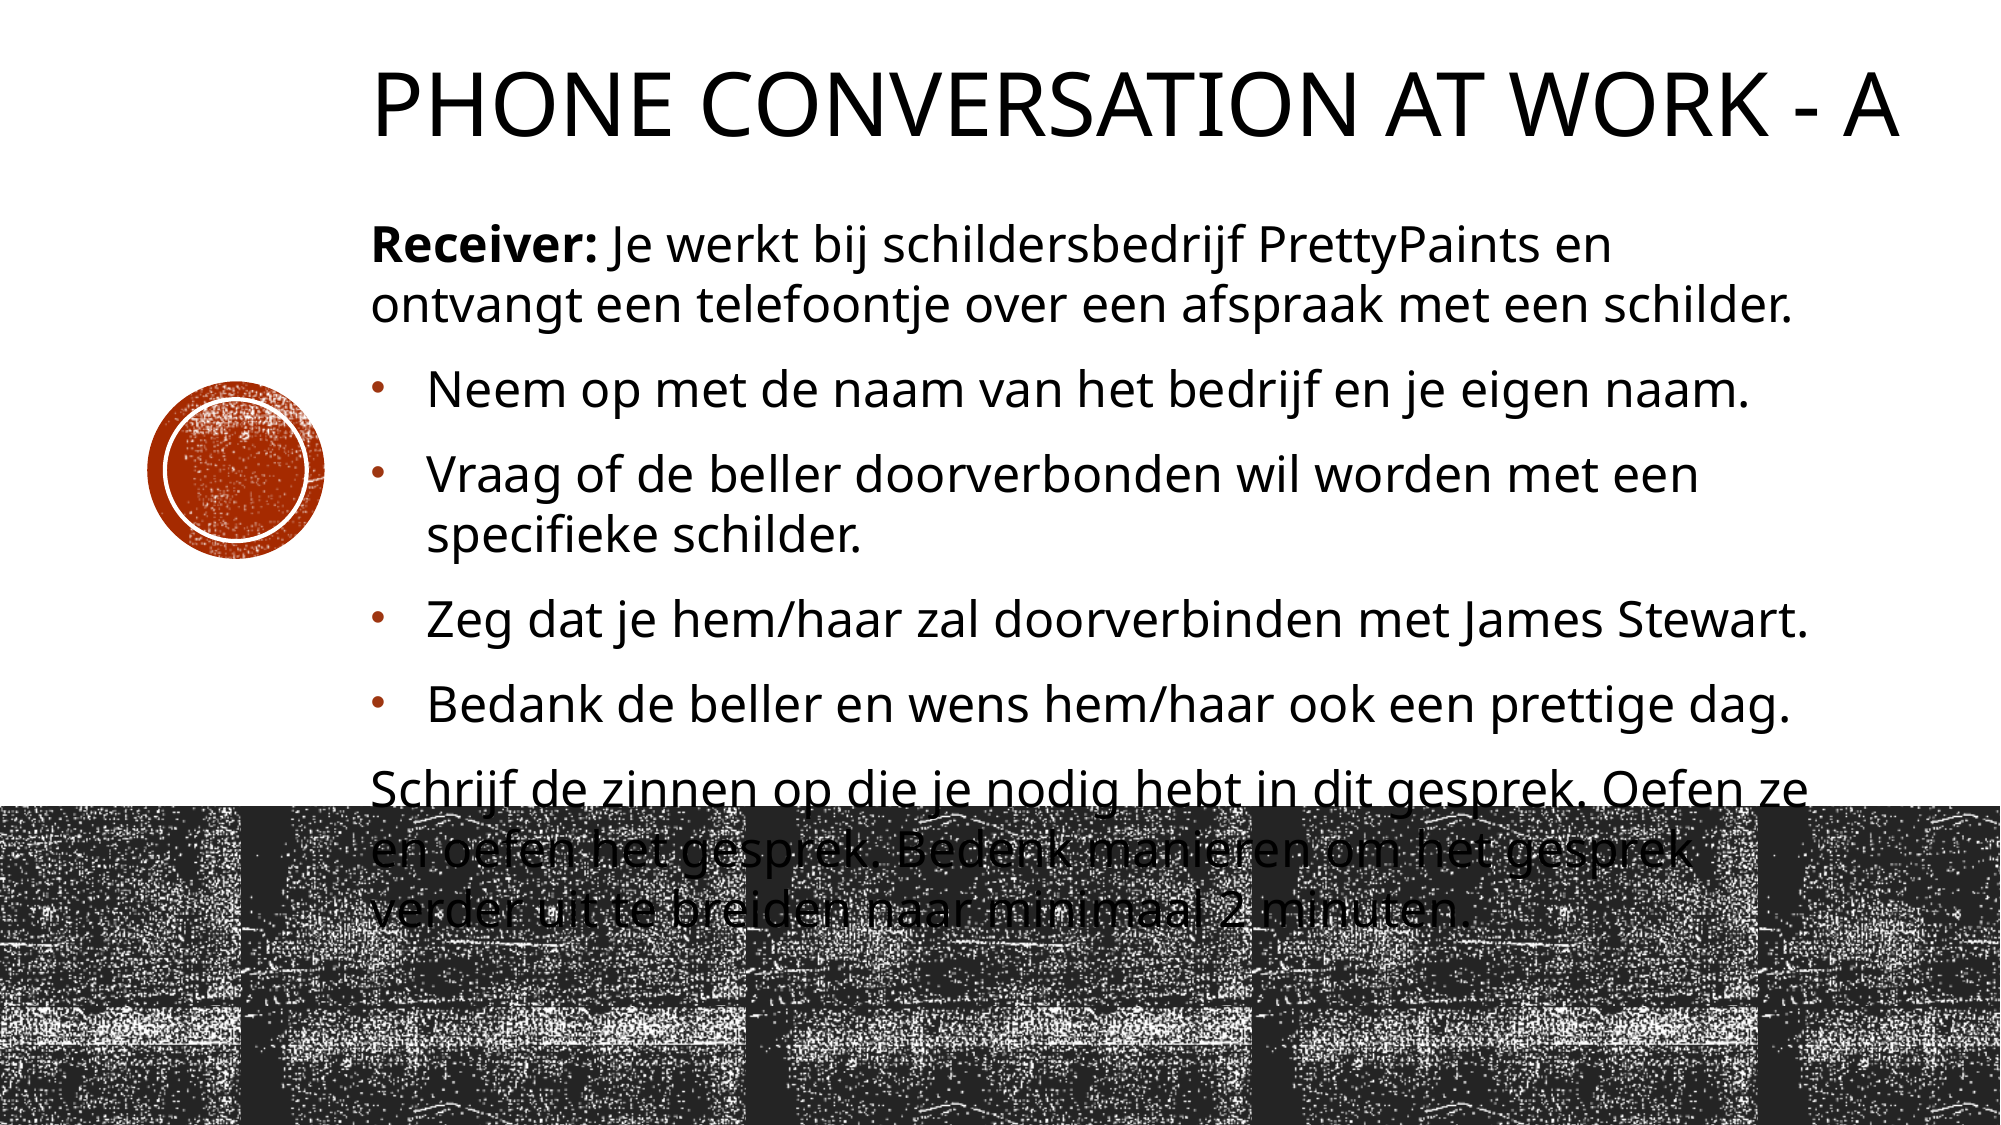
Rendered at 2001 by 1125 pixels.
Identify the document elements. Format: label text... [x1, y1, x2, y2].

list Receiver: Je werkt bij schildersbedrijf PrettyPaints en ontvangt een telefoontje over een afspraak met een schilder. Neem op met de naam van het bedrijf en je eigen naam. Vraag of de beller doorverbonden wil worden met een specifieke schilder. Zeg dat je hem/haar zal doorverbinden met James Stewart. Bedank de beller en wens hem/haar ook een prettige dag. Schrijf de zinnen op die je nodig hebt in dit gesprek. Oefen ze en oefen het gesprek. Bedenk manieren om het gesprek verder uit te breiden naar minimaal 2 minuten. [355, 204, 1841, 733]
title Phone conversation at work - a [355, 56, 1927, 166]
